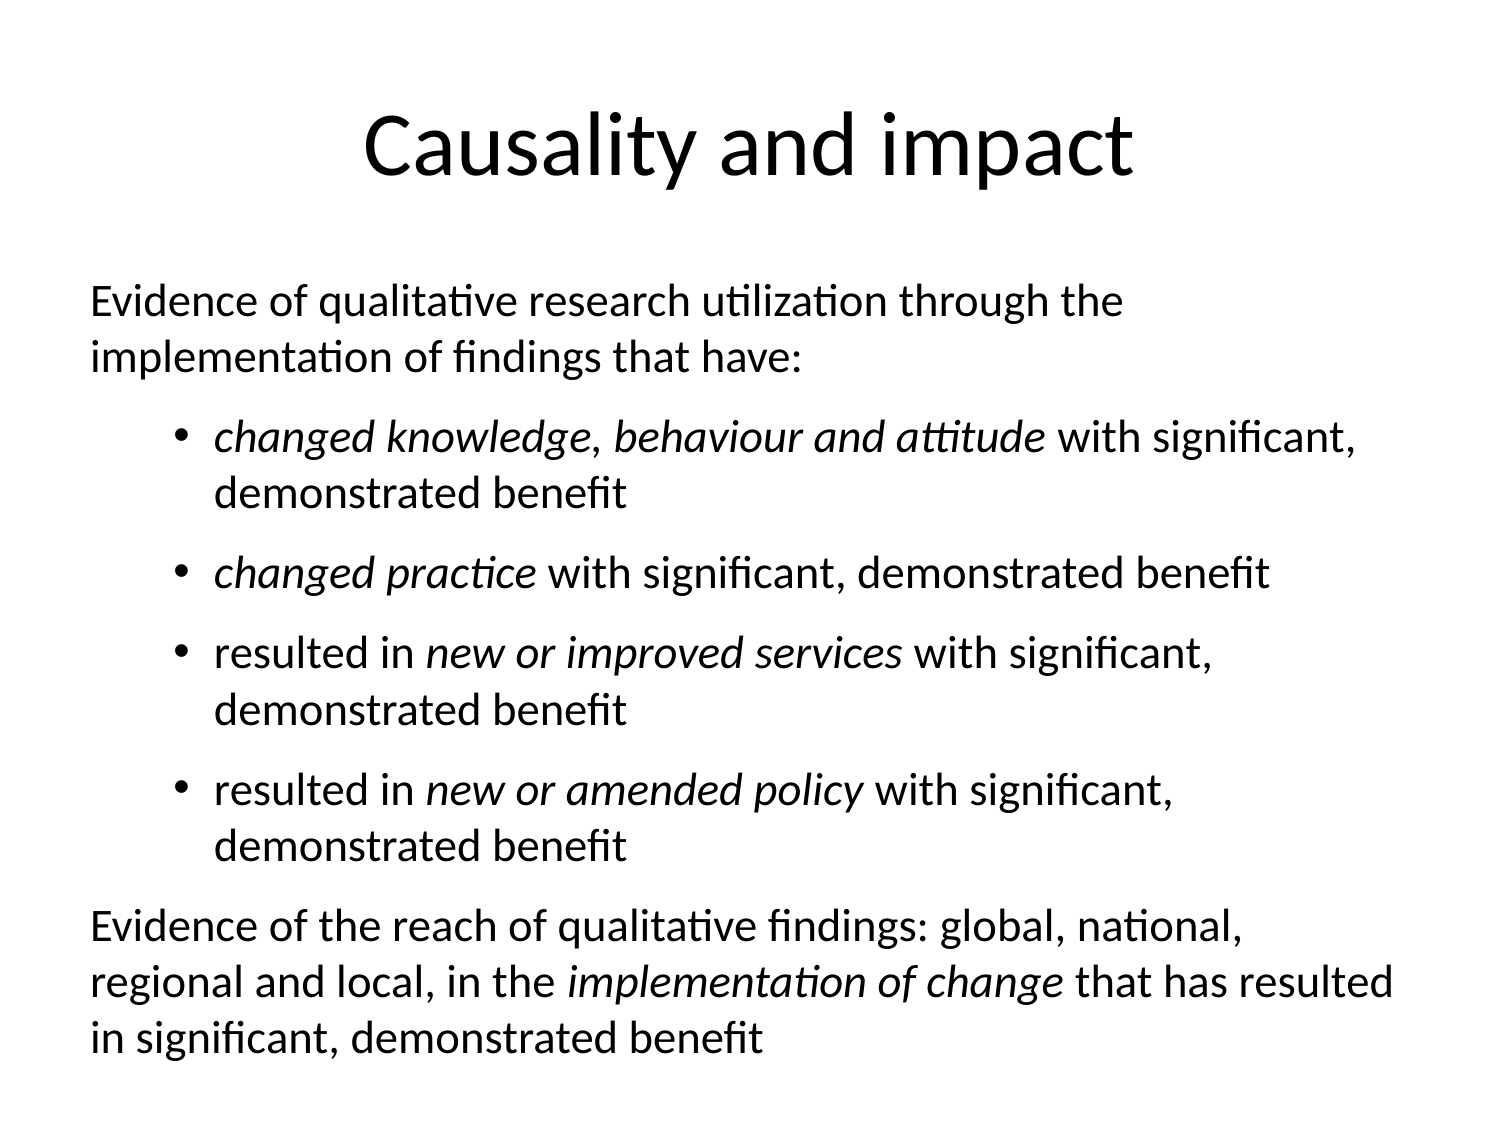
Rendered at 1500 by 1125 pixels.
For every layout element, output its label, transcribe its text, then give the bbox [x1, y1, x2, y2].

list Evidence of qualitative research utilization through the implementation of findings that have: changed knowledge, behaviour and attitude with significant, demonstrated benefit changed practice with significant, demonstrated benefit resulted in new or improved services with significant, demonstrated benefit resulted in new or amended policy with significant, demonstrated benefit Evidence of the reach of qualitative findings: global, national, regional and local, in the implementation of change that has resulted in significant, demonstrated benefit [75, 262, 1425, 1081]
title Causality and impact [75, 45, 1425, 233]
